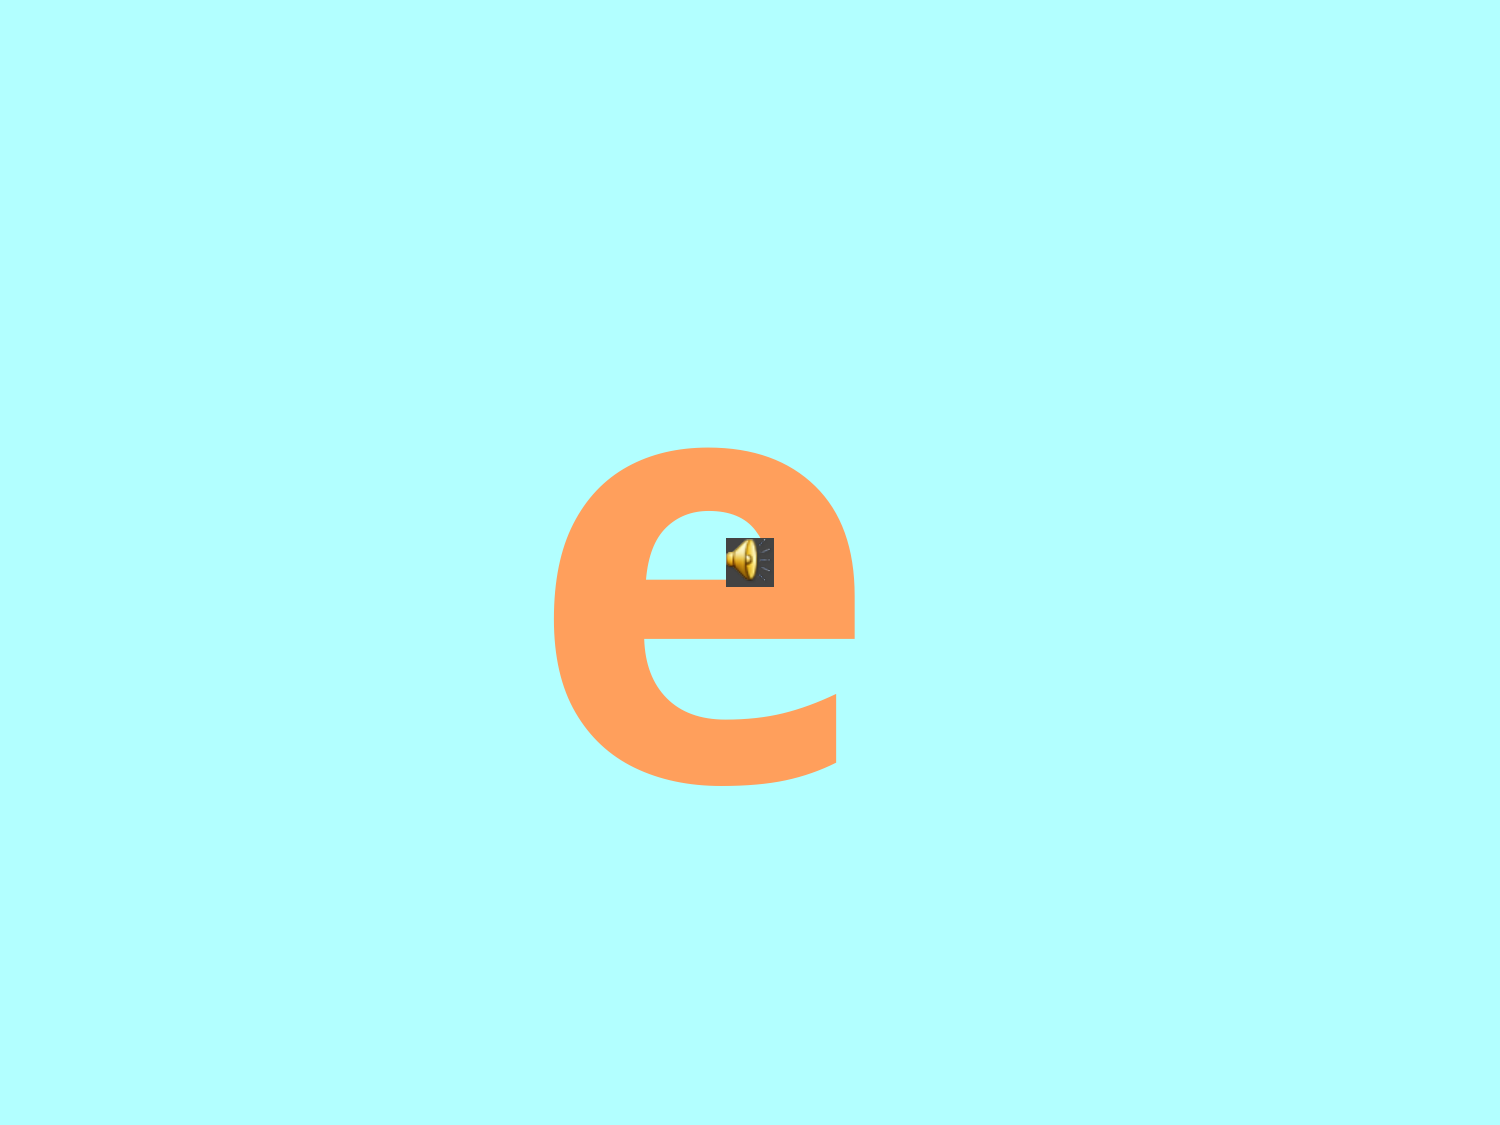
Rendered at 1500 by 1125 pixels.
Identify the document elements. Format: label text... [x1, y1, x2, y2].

picture [724, 537, 776, 588]
text_box e [512, 174, 897, 908]
